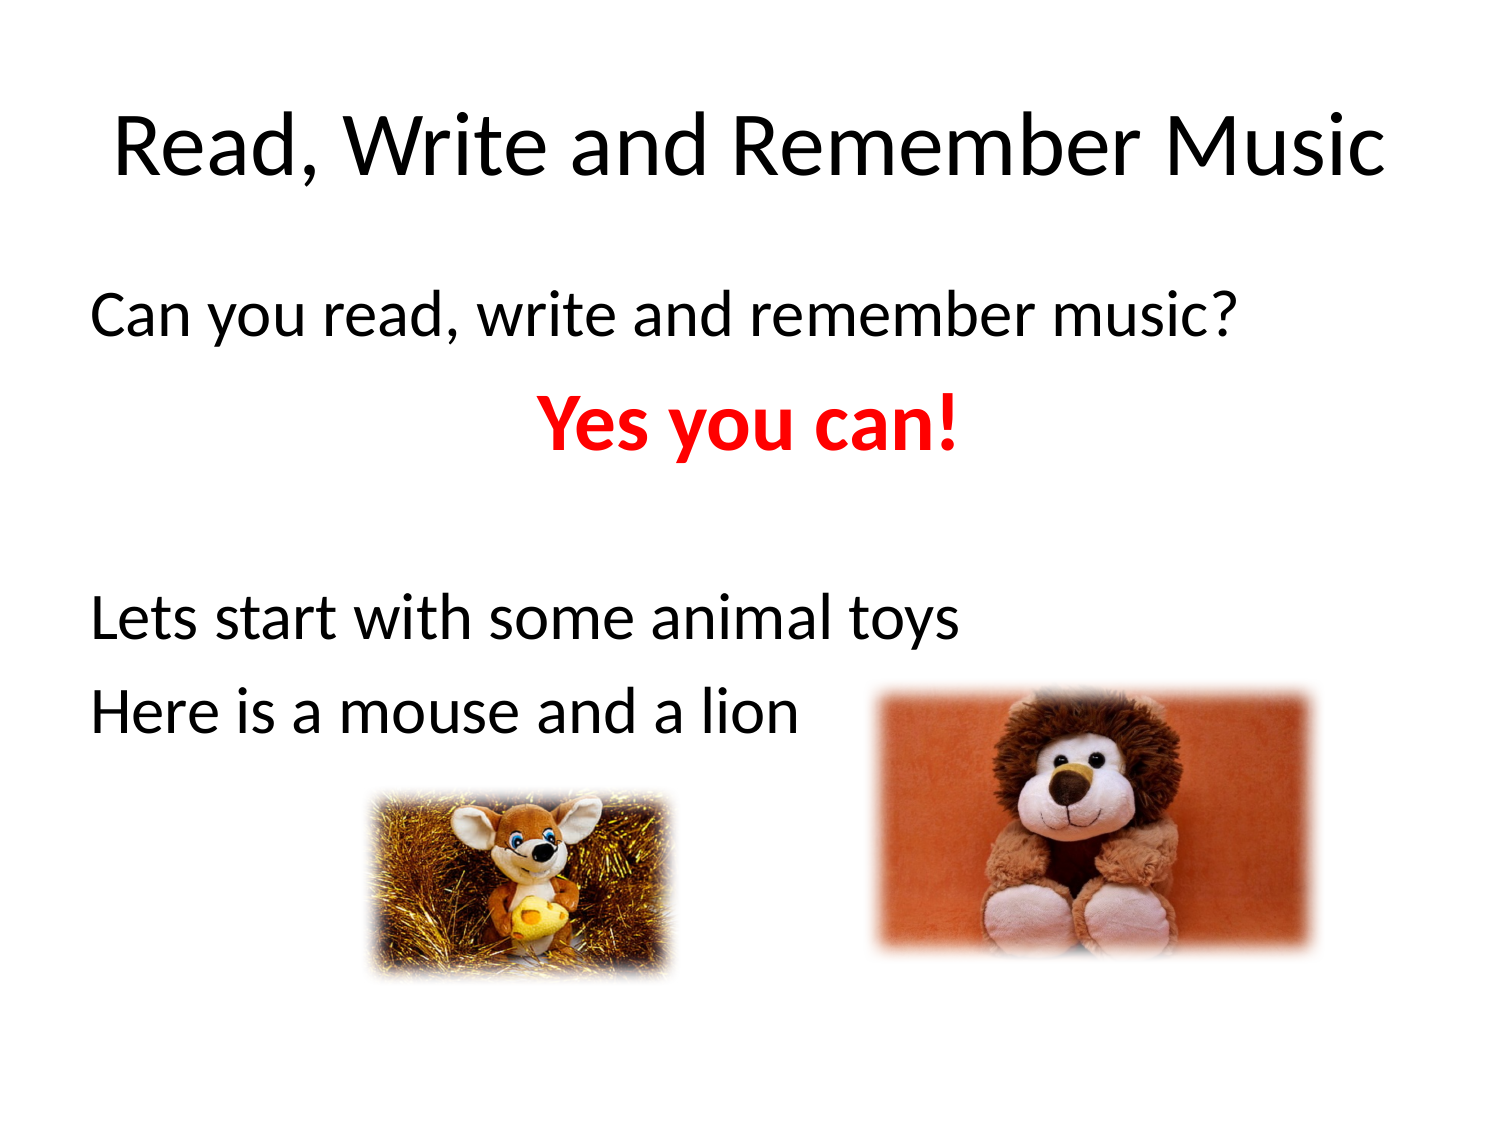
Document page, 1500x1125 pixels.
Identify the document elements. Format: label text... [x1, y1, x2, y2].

picture [861, 677, 1326, 965]
picture [359, 784, 682, 987]
list Can you read, write and remember music? Yes you can! Lets start with some animal toys Here is a mouse and a lion [75, 262, 1425, 1005]
title Read, Write and Remember Music [75, 45, 1425, 233]
